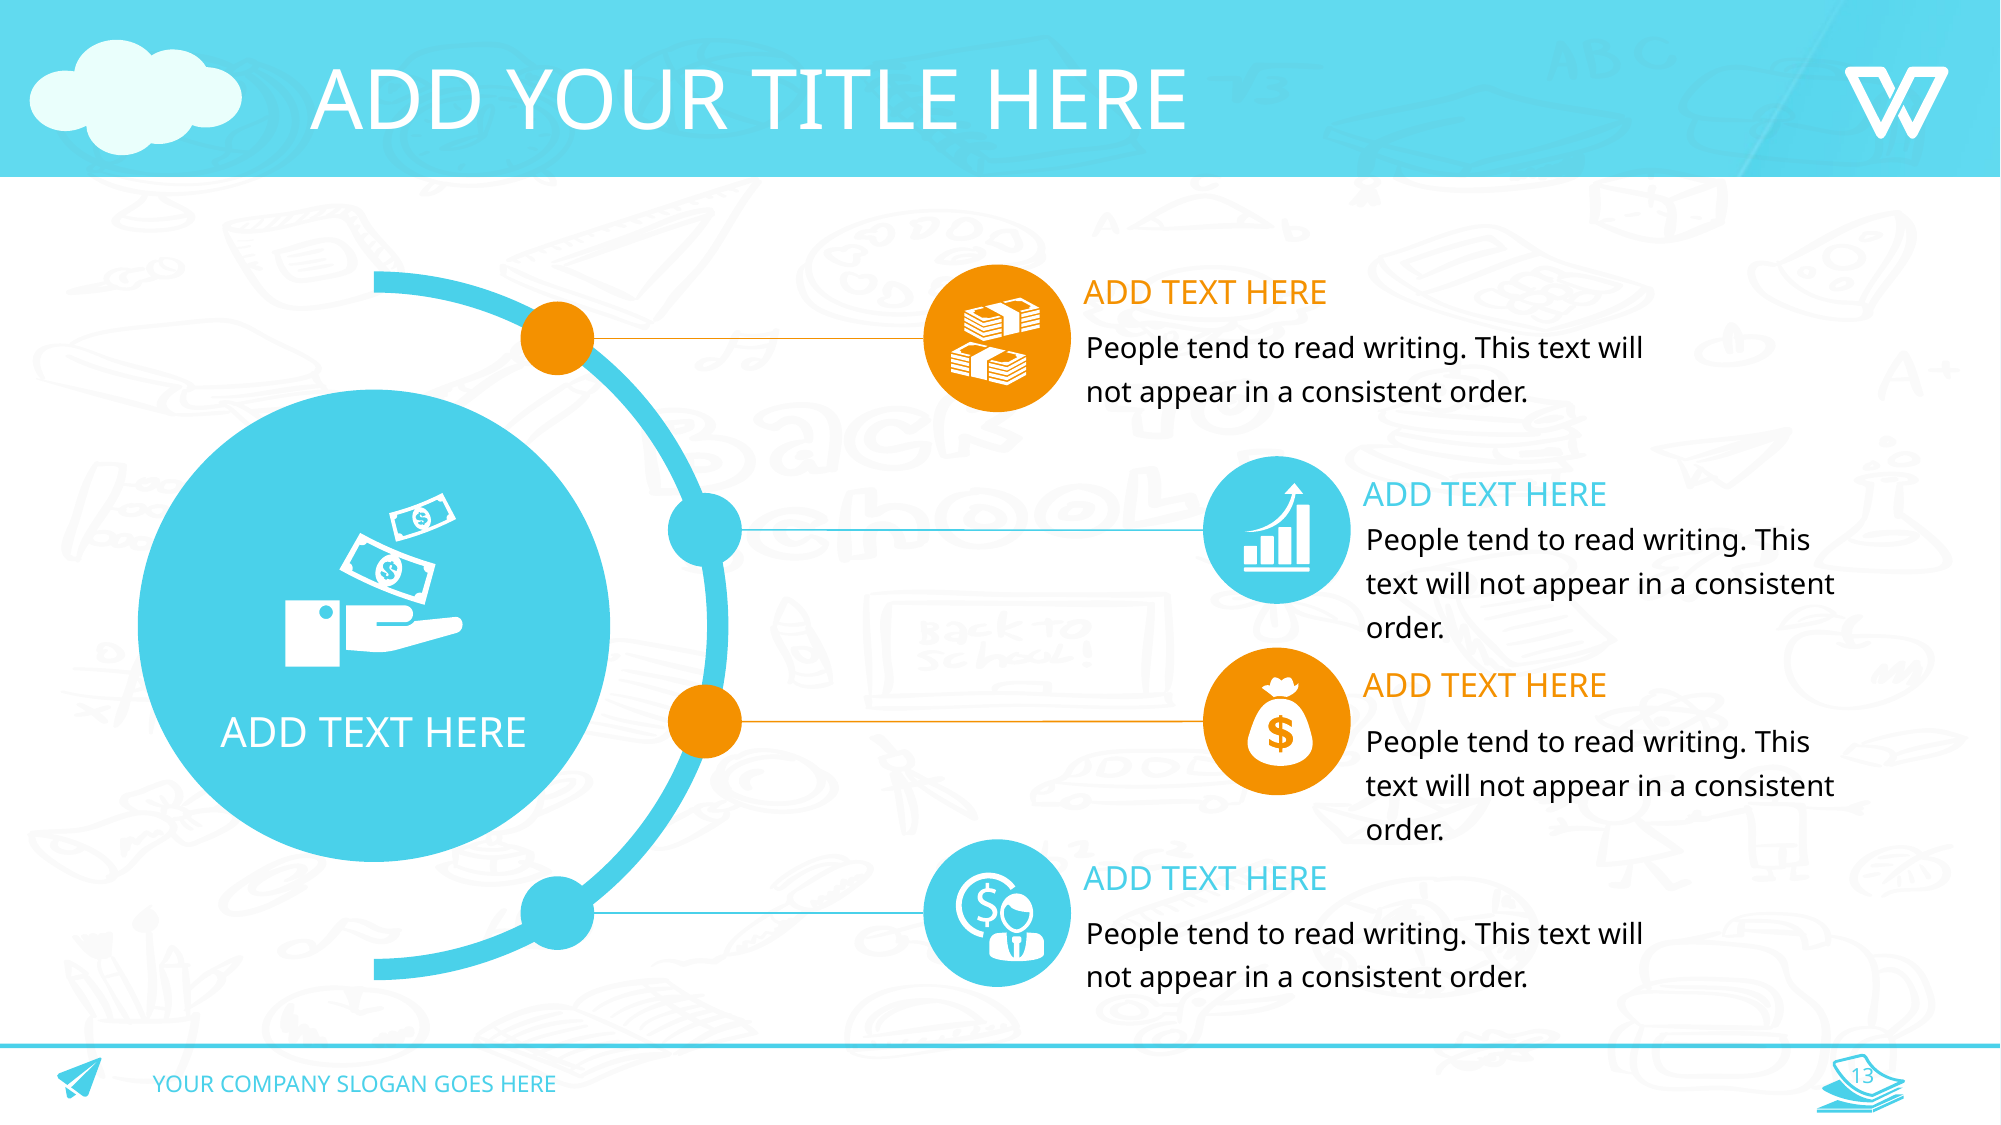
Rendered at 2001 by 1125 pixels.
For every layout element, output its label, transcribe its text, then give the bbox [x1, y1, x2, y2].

text_box [1244, 483, 1304, 532]
text_box [136, 388, 612, 864]
text_box ADD TEXT HERE [1068, 839, 1343, 904]
text_box [700, 564, 730, 688]
text_box [666, 491, 743, 568]
text_box [389, 492, 457, 542]
text_box [285, 600, 340, 667]
text_box [666, 683, 743, 760]
text_box [339, 532, 436, 605]
footer YOUR COMPANY SLOGAN GOES HERE [137, 1053, 813, 1113]
text_box [951, 341, 1027, 386]
text_box [1278, 527, 1292, 565]
text_box [582, 752, 704, 905]
text_box [1296, 504, 1310, 565]
title ADD YOUR TITLE HERE [295, 28, 1863, 177]
text_box [372, 923, 534, 982]
text_box [1000, 893, 1034, 934]
text_box [1247, 698, 1313, 766]
text_box ADD TEXT HERE [1348, 456, 1623, 521]
text_box [1260, 535, 1274, 565]
text_box [1202, 646, 1350, 797]
text_box People tend to read writing. This text will not appear in a consistent order. [1350, 707, 1863, 854]
text_box [955, 872, 1016, 938]
picture [0, 0, 2001, 1125]
text_box People tend to read writing. This text will not appear in a consistent order. [1071, 898, 1705, 1001]
text_box ADD TEXT HERE [1348, 647, 1623, 712]
text_box [922, 263, 1071, 414]
text_box [372, 270, 534, 328]
text_box People tend to read writing. This text will not appear in a consistent order. [1071, 313, 1705, 416]
text_box [1243, 567, 1310, 572]
text_box [922, 838, 1071, 988]
text_box [346, 605, 463, 653]
text_box ADD TEXT HERE [1068, 253, 1343, 319]
text_box [519, 875, 596, 951]
text_box [989, 932, 1044, 962]
text_box [1261, 677, 1299, 698]
text_box [519, 300, 596, 377]
text_box [1202, 455, 1351, 605]
text_box [1243, 545, 1257, 565]
text_box [583, 347, 703, 500]
text_box [1845, 66, 1949, 139]
text_box ADD TEXT HERE [205, 685, 543, 763]
text_box People tend to read writing. This text will not appear in a consistent order. [1351, 505, 1863, 652]
text_box [964, 297, 1040, 342]
